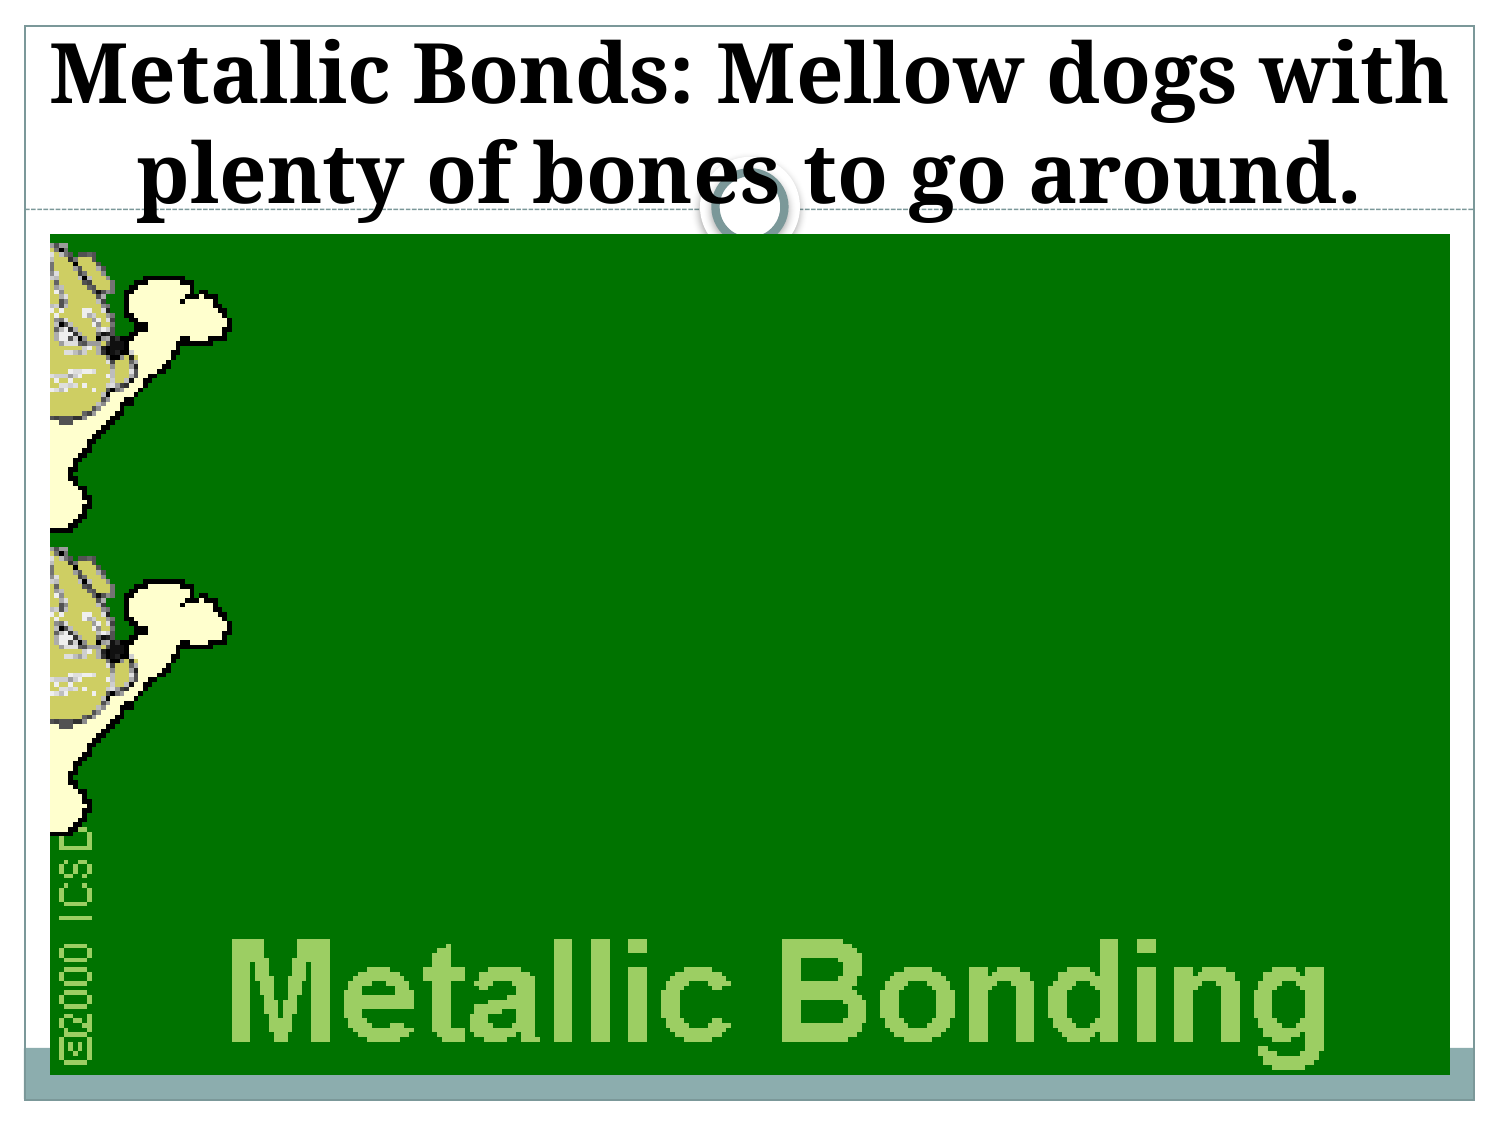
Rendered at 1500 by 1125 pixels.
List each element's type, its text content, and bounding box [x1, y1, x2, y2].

text_box Metallic Bonds: Mellow dogs with plenty of bones to go around. [0, 12, 1500, 228]
picture [49, 234, 1451, 1076]
